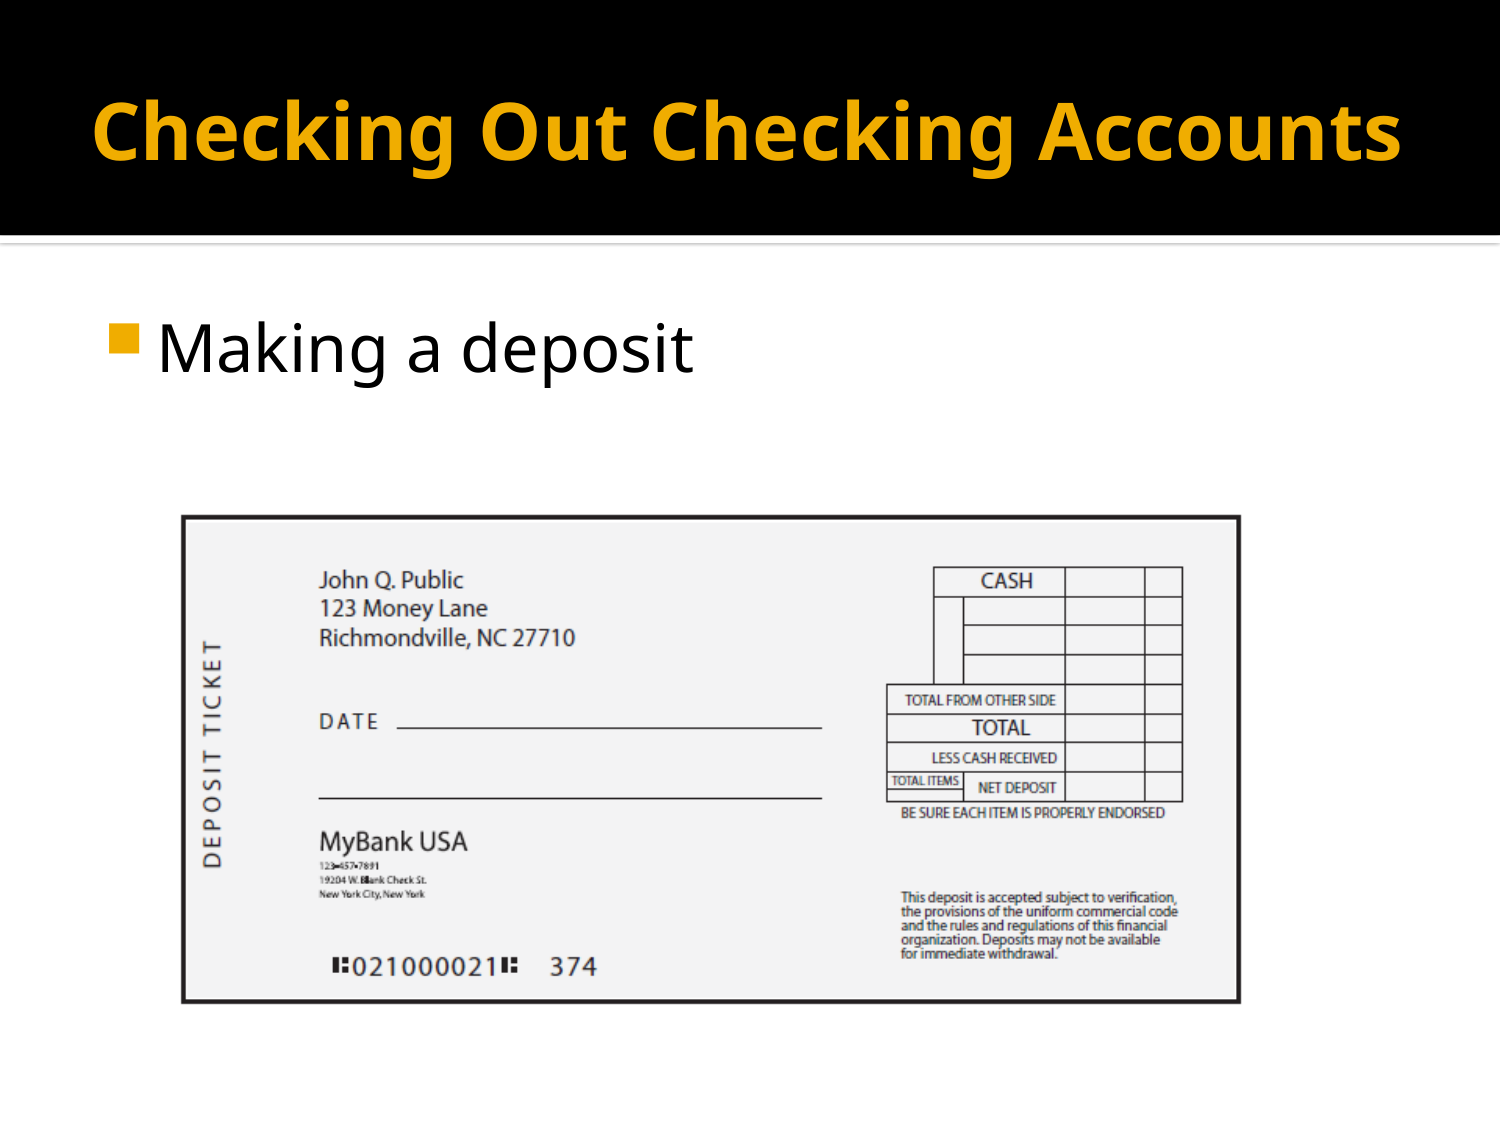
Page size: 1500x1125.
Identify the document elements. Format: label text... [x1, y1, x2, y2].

picture [137, 474, 1301, 1065]
list Making a deposit [75, 291, 1425, 1050]
title Checking Out Checking Accounts [75, 25, 1425, 231]
